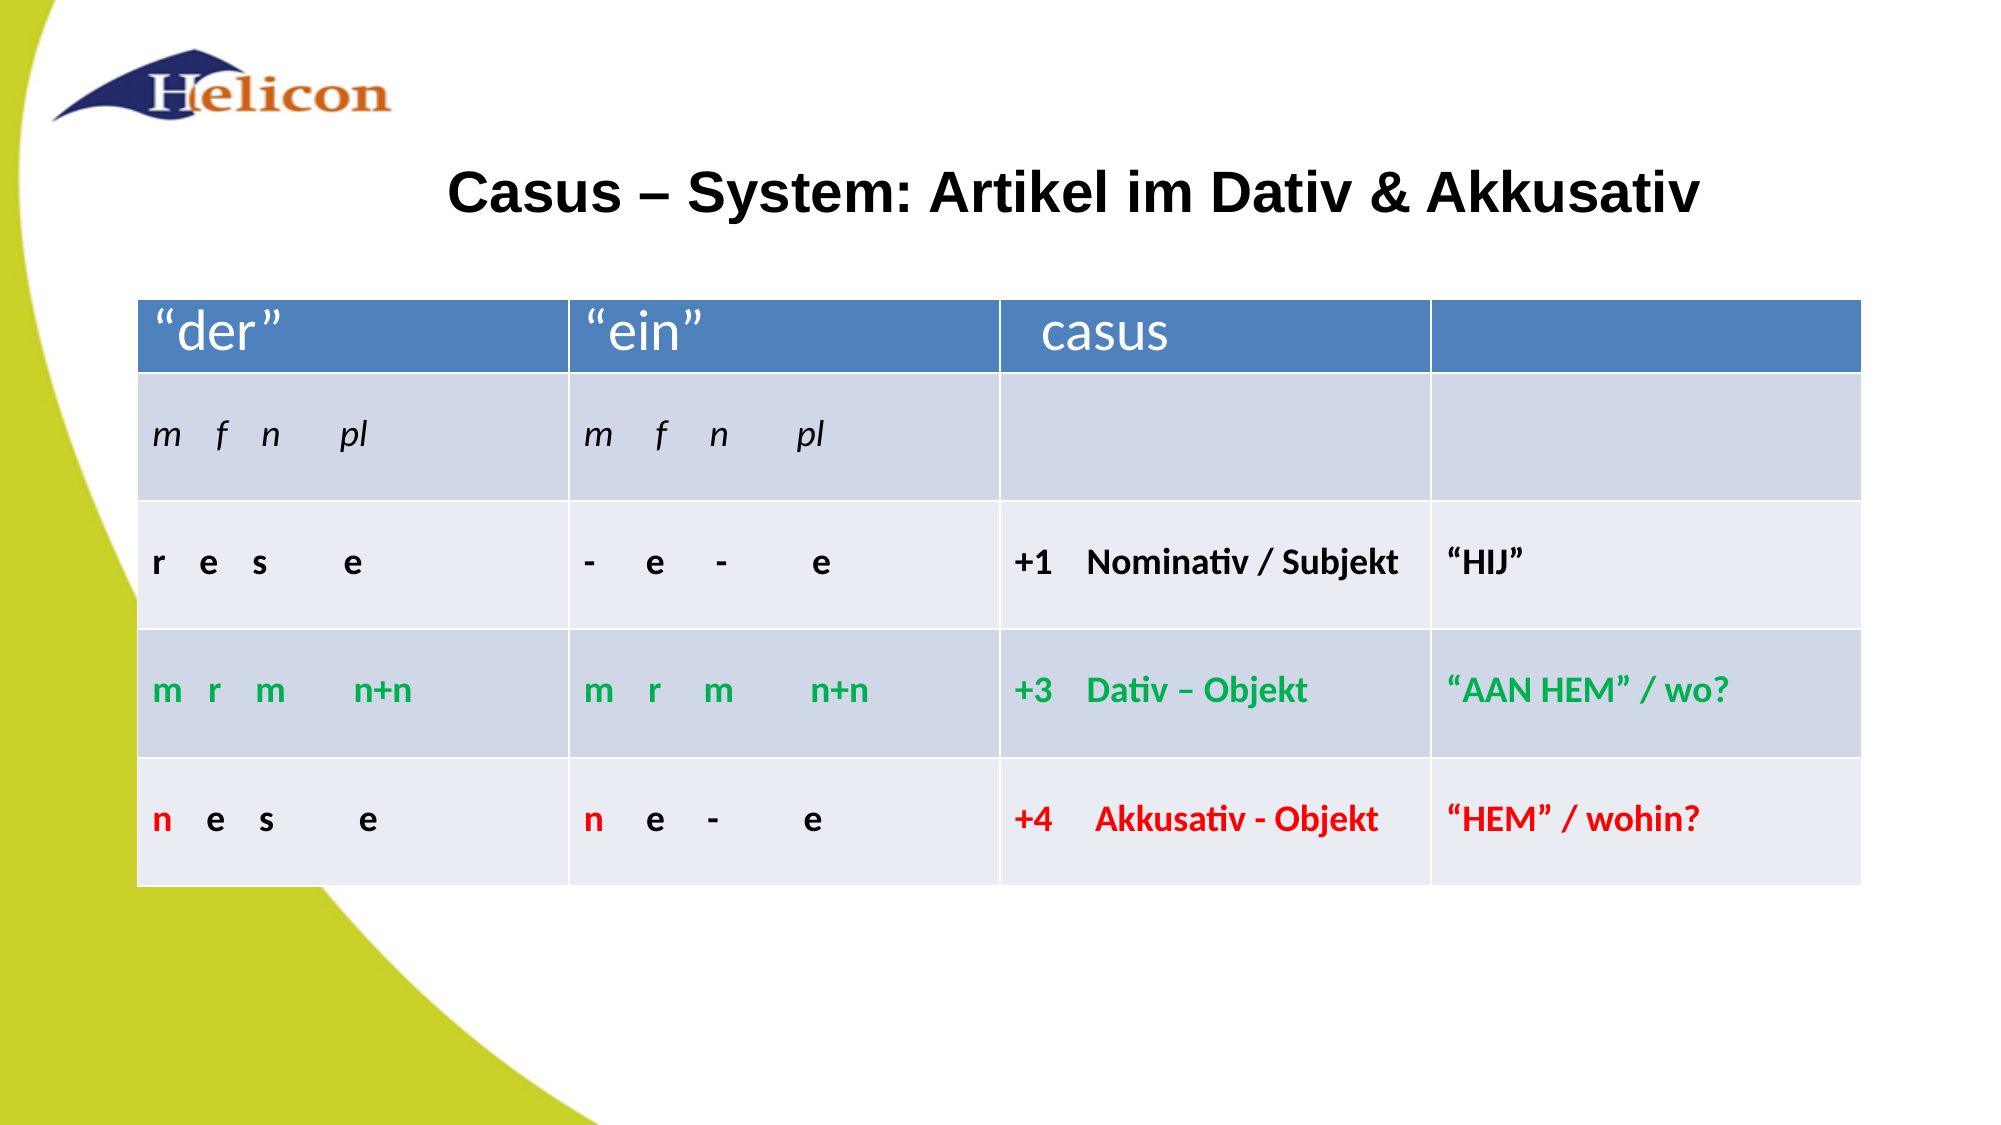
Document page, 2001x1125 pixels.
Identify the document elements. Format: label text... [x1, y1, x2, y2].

table_cell “AAN HEM” / wo? [1432, 630, 1861, 757]
table_cell n e s e [138, 759, 568, 885]
table_cell m r m n+n [570, 630, 999, 757]
table_cell [1001, 374, 1430, 500]
table_header “der” [138, 300, 568, 372]
table_cell m f n pl [138, 374, 568, 500]
table_cell m f n pl [570, 374, 999, 500]
table_cell r e s e [138, 502, 568, 628]
picture [0, 0, 2000, 1125]
table_header “ein” [570, 300, 999, 372]
table_header [1432, 300, 1861, 372]
table_cell [1432, 374, 1861, 500]
table_cell m r m n+n [138, 630, 568, 757]
title Casus – System: Artikel im Dativ & Akkusativ [432, 136, 1887, 243]
table_cell +3 Dativ – Objekt [1001, 630, 1430, 757]
table_cell +4 Akkusativ - Objekt [1001, 759, 1430, 885]
table_cell +1 Nominativ / Subjekt [1001, 502, 1430, 628]
table_header casus [1001, 300, 1430, 372]
table_cell n e - e [570, 759, 999, 885]
table_cell “HEM” / wohin? [1432, 759, 1861, 885]
table_cell “HIJ” [1432, 502, 1861, 628]
table_cell - e - e [570, 502, 999, 628]
